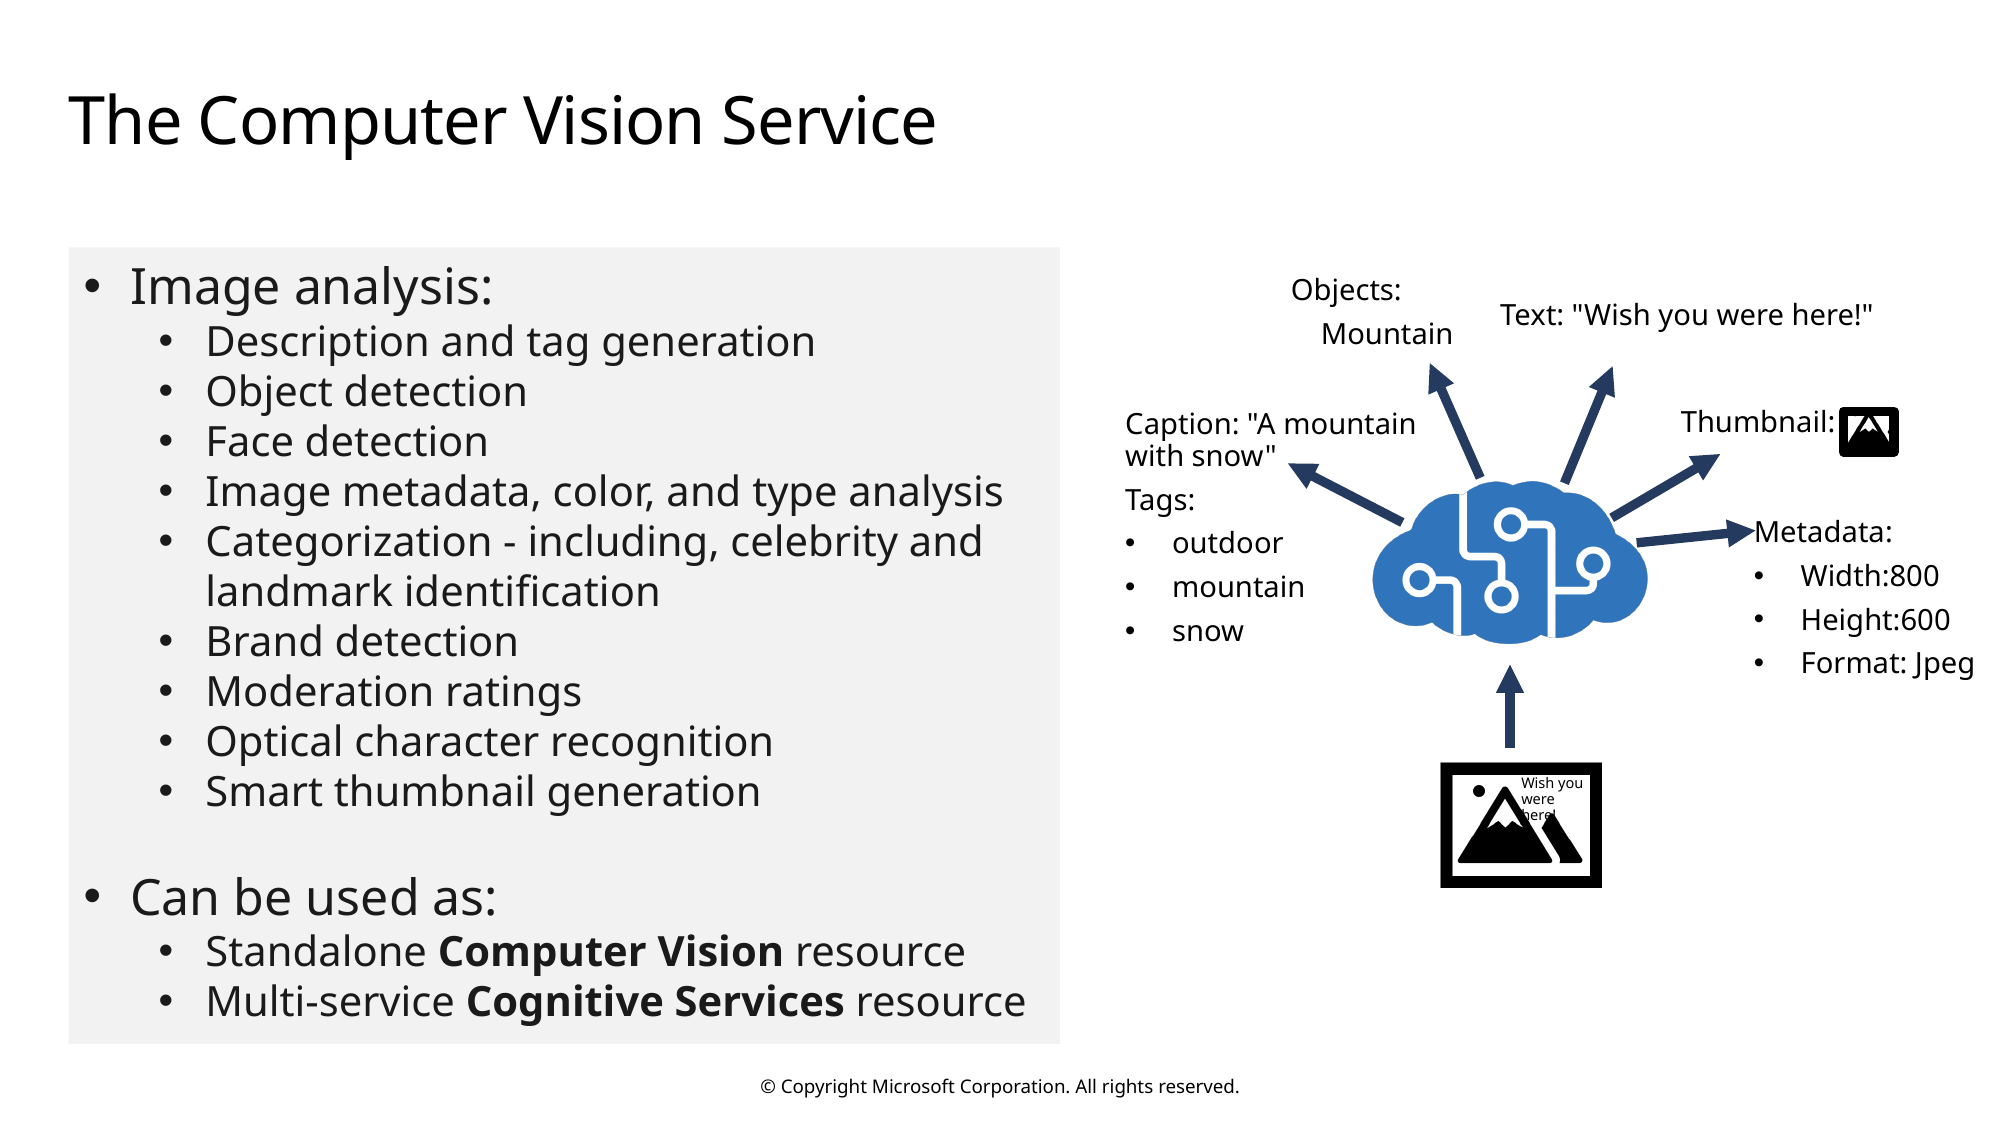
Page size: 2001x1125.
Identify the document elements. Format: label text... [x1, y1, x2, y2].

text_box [1423, 726, 1620, 920]
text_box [1564, 366, 1613, 484]
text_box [1611, 453, 1721, 519]
text_box Text: "Wish you were here!" [1470, 284, 1904, 348]
text_box Objects: Mountain [1260, 251, 1484, 375]
text_box Caption: "A mountain with snow" Tags: outdoor mountain snow [1095, 385, 1457, 673]
text_box Metadata: Width:800 Height:600 Format: Jpeg [1723, 492, 2000, 705]
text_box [1287, 463, 1403, 523]
text_box Image analysis: Description and tag generation Object detection Face detection Image metadata, color, and type analysis Categorization - including, celebrity and landmark identification Brand detection Moderation ratings Optical character recognition Smart thumbnail generation Can be used as: Standalone Computer Vision resource Multi-service Cognitive Services resource [68, 247, 1060, 1044]
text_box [1429, 362, 1481, 479]
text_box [1843, 410, 1895, 453]
title The Computer Vision Service [68, 72, 1930, 184]
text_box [1636, 530, 1756, 544]
picture [1371, 480, 1649, 645]
text_box Thumbnail: [1650, 391, 1873, 455]
